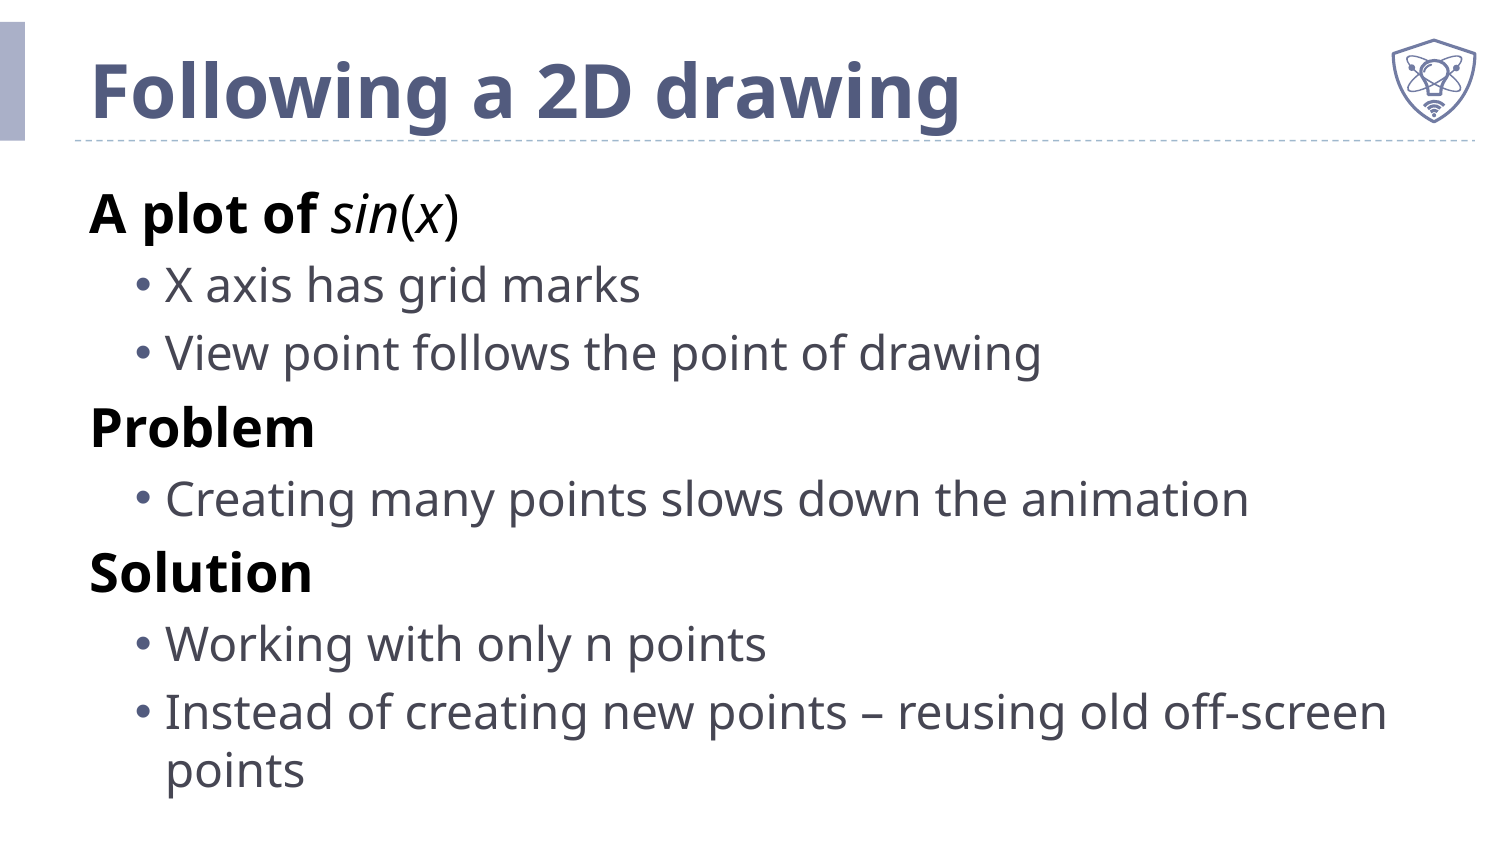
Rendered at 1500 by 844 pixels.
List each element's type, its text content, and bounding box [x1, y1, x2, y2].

list A plot of sin(x) X axis has grid marks View point follows the point of drawing Problem Creating many points slows down the animation Solution Working with only n points Instead of creating new points – reusing old off-screen points [75, 171, 1475, 835]
title Following a 2D drawing [75, 18, 1475, 141]
